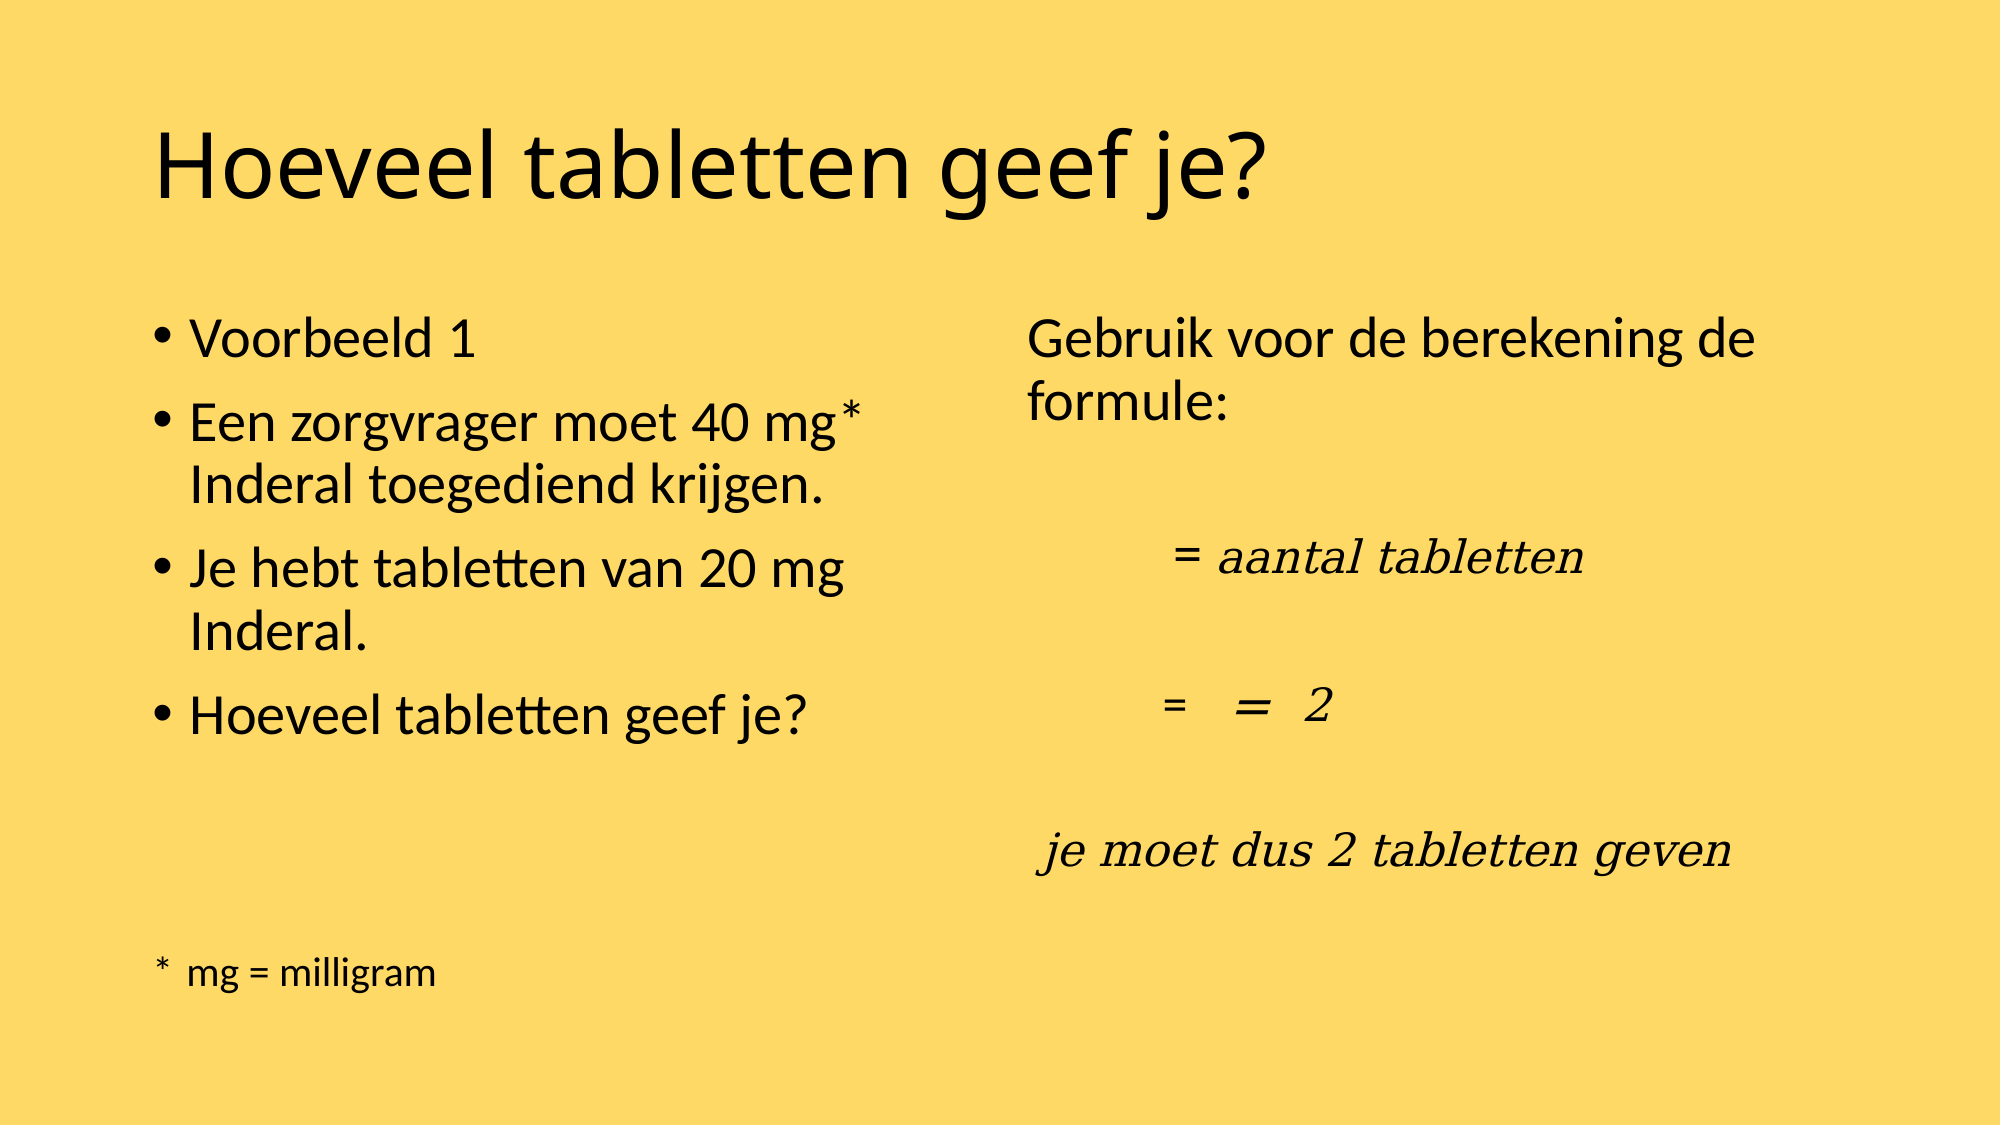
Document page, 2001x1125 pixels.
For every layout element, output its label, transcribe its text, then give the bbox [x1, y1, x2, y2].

title Hoeveel tabletten geef je? [137, 59, 1863, 278]
list Voorbeeld 1 Een zorgvrager moet 40 mg* Inderal toegediend krijgen. Je hebt tabletten van 20 mg Inderal. Hoeveel tabletten geef je? * mg = milligram [137, 299, 988, 1014]
